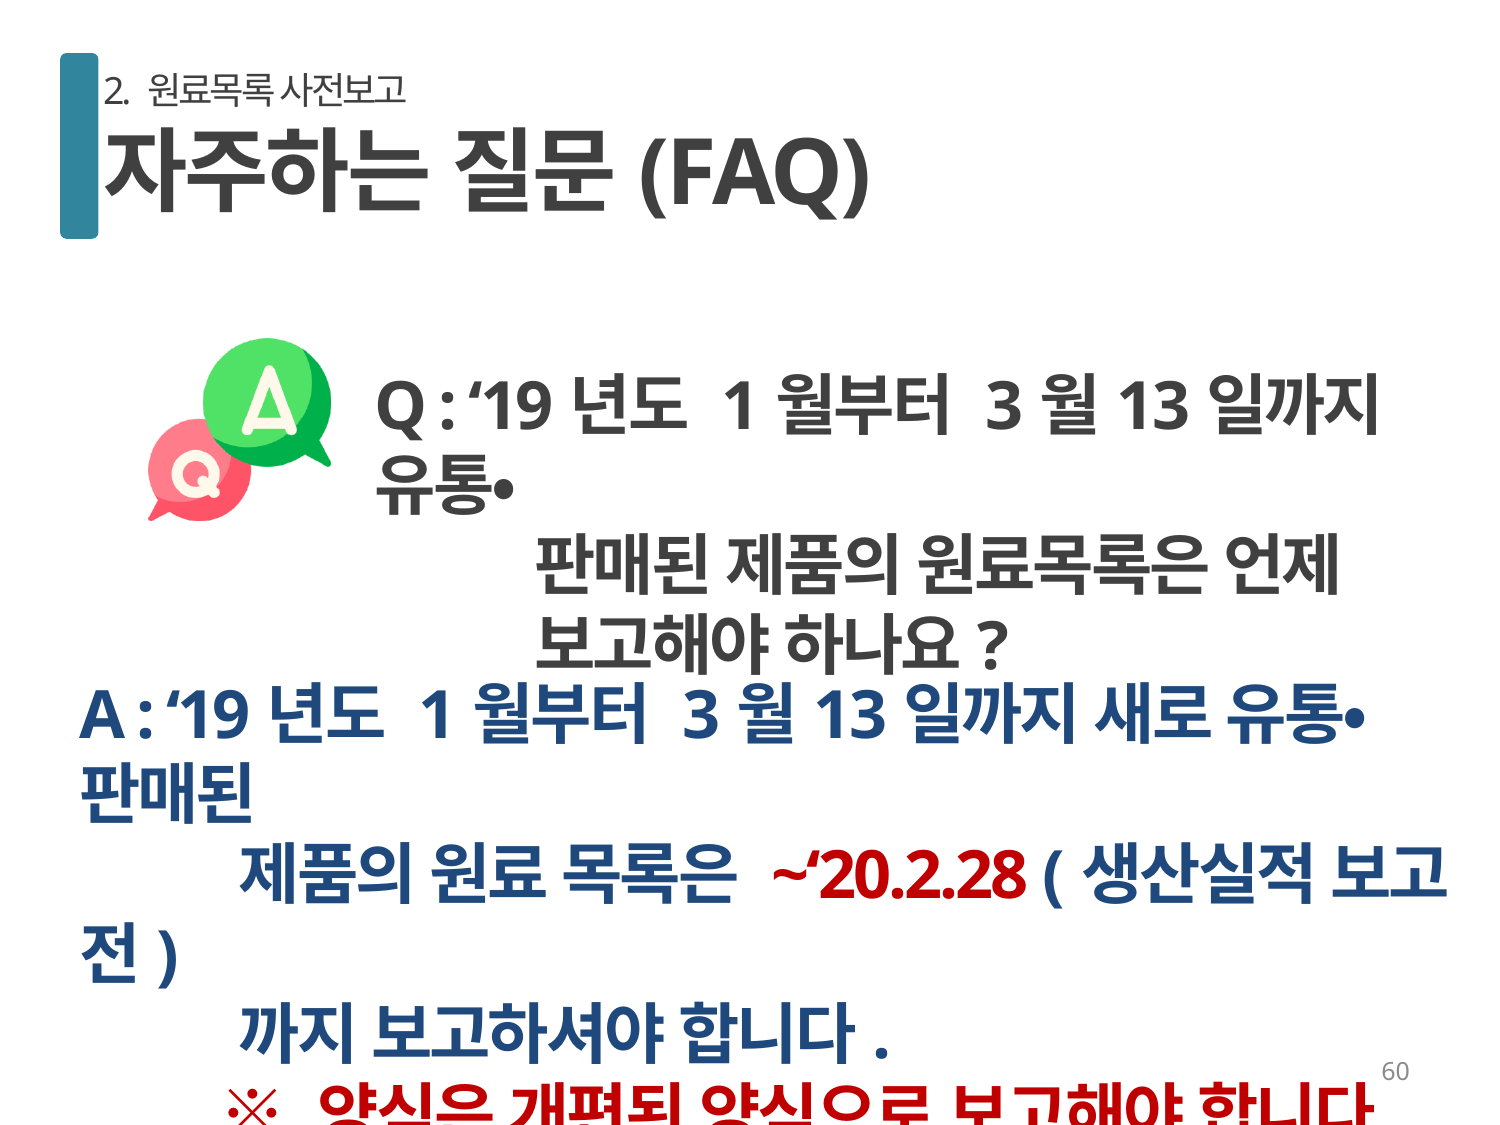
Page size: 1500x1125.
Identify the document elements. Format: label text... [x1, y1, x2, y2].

slide_number 60 [1074, 1042, 1425, 1103]
text_box Q : ‘19년도 1월부터 3월13일까지 유통• 판매된 제품의 원료목록은 언제 보고해야 하나요? [360, 355, 1495, 664]
text_box A : ‘19년도 1월부터 3월13일까지 새로 유통•판매된 제품의 원료 목록은 ~‘20.2.28 (생산실적 보고 전) 까지 보고하셔야 합니다. ※ 양식은 개편된 양식으로 보고해야 합니다. [64, 664, 1495, 1125]
text_box 2. 원료목록 사전보고 자주하는 질문(FAQ) [88, 60, 887, 230]
text_box [58, 50, 101, 241]
picture [147, 337, 332, 522]
